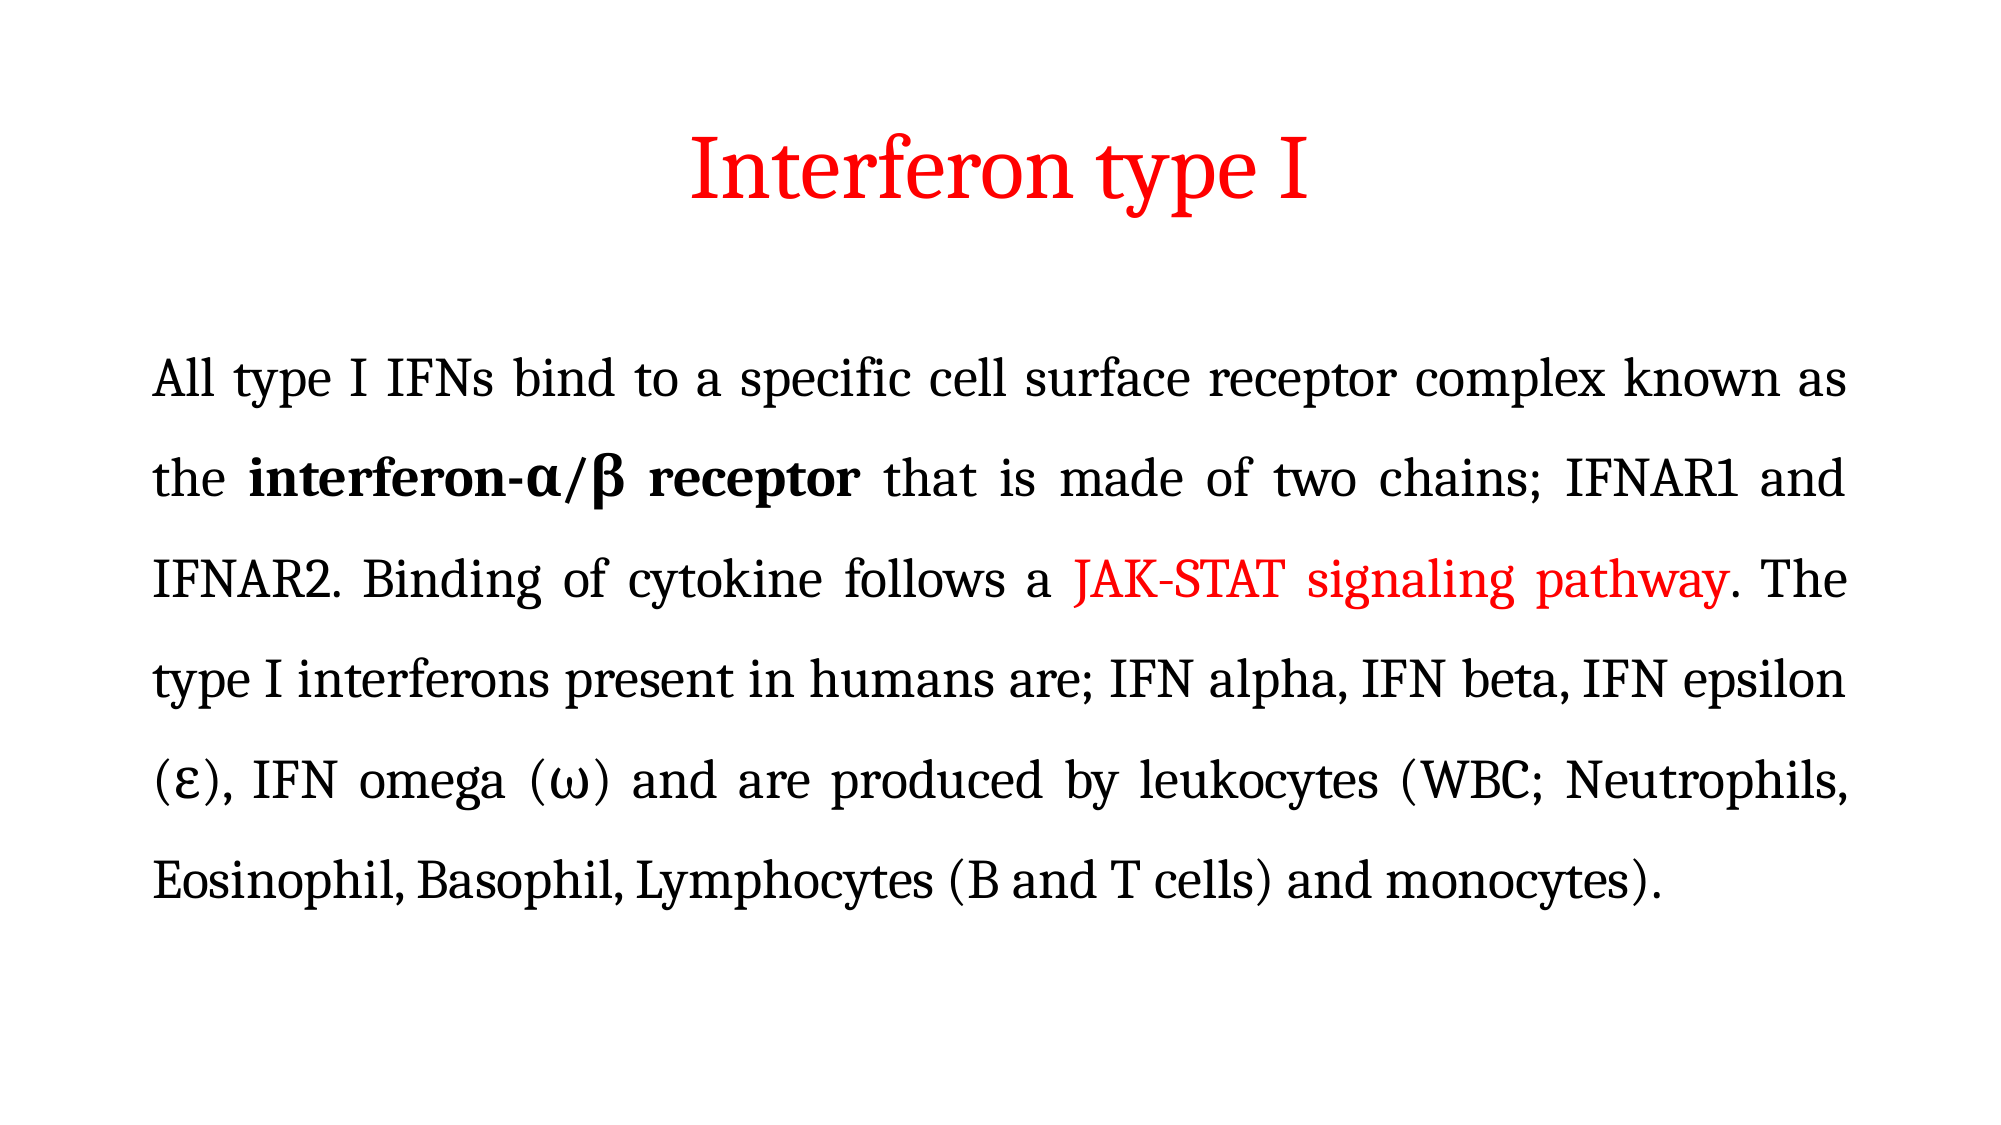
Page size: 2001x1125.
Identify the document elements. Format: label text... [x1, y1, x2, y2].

list All type I IFNs bind to a specific cell surface receptor complex known as the interferon-α/β receptor that is made of two chains; IFNAR1 and IFNAR2. Binding of cytokine follows a JAK-STAT signaling pathway. The type I interferons present in humans are; IFN alpha, IFN beta, IFN epsilon (ε), IFN omega (ω) and are produced by leukocytes (WBC; Neutrophils, Eosinophil, Basophil, Lymphocytes (B and T cells) and monocytes). [137, 299, 1863, 1014]
title Interferon type I [137, 59, 1863, 278]
